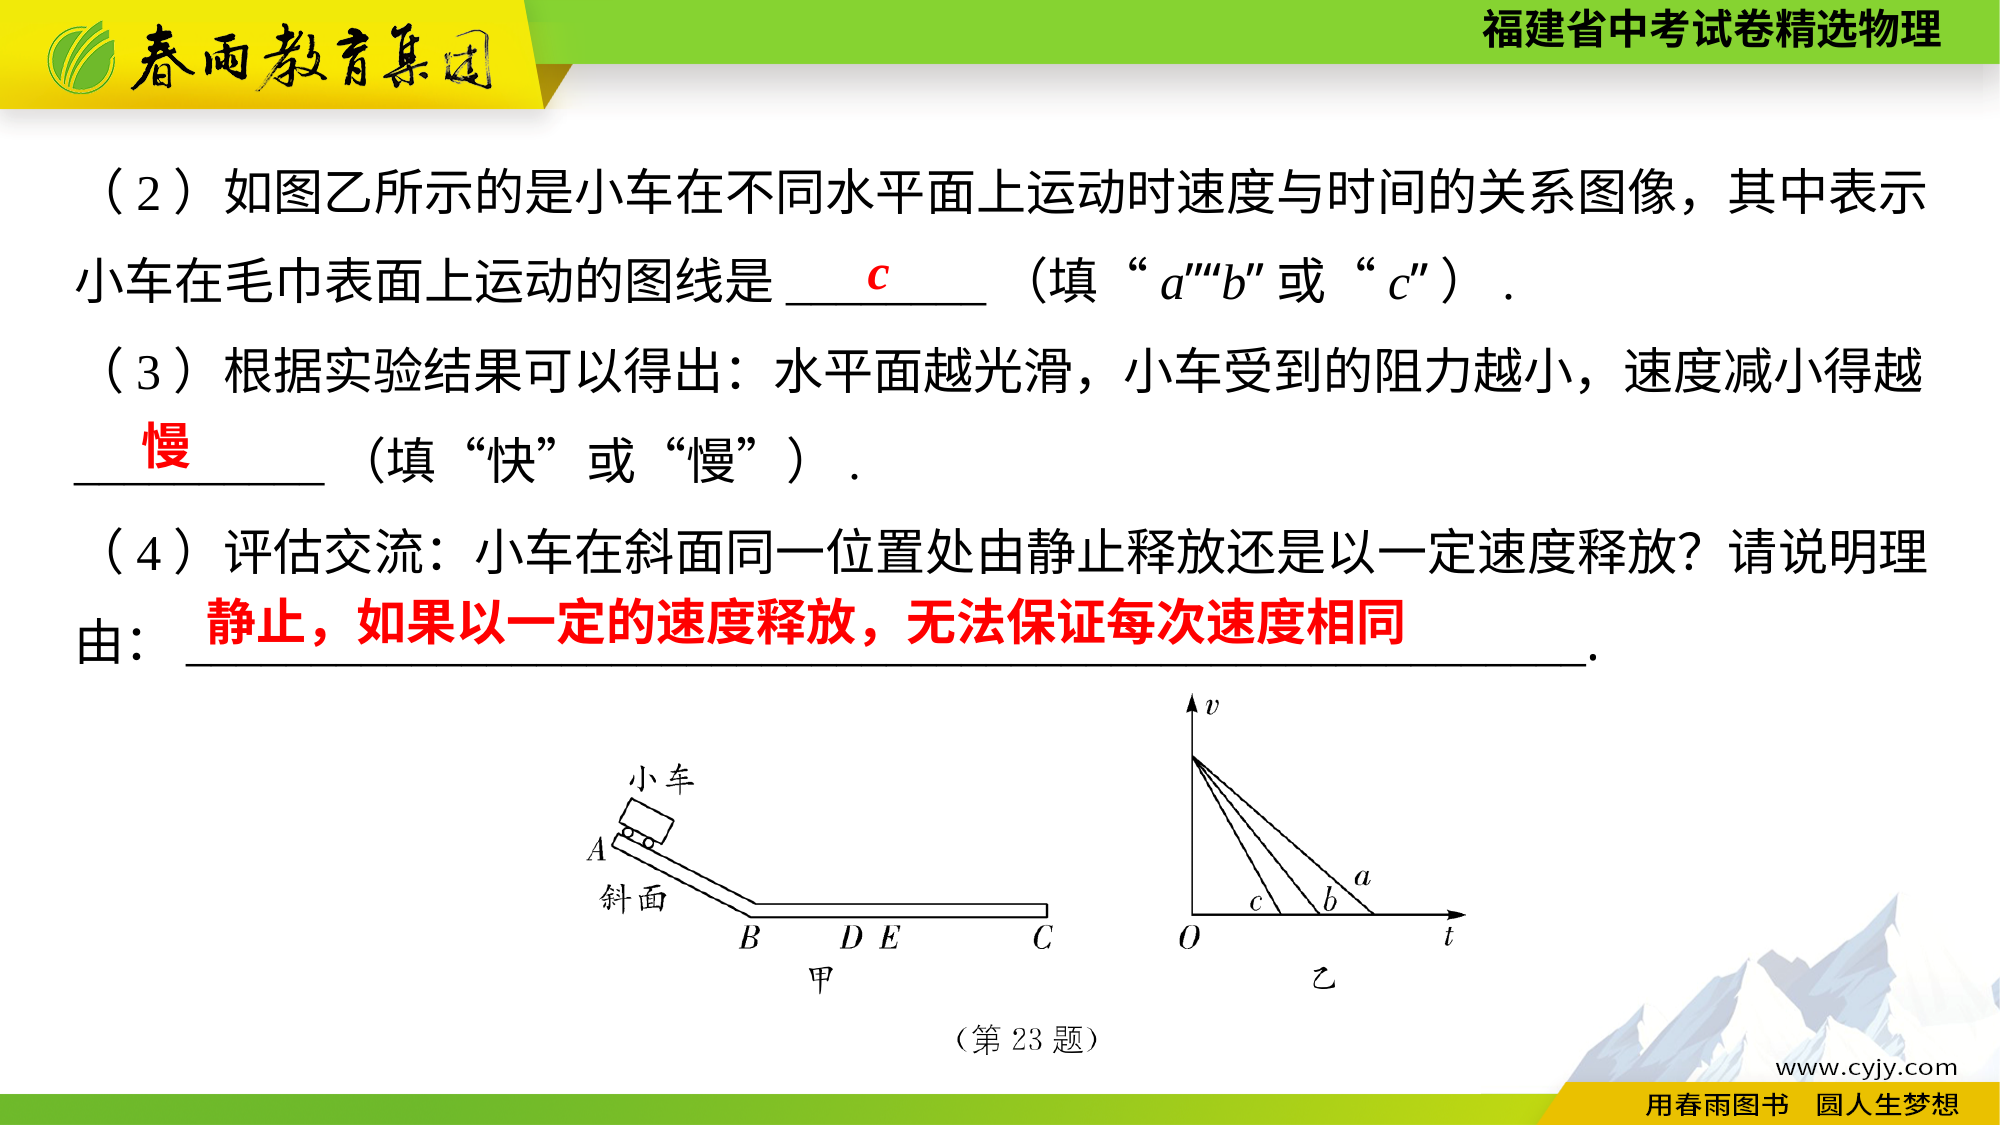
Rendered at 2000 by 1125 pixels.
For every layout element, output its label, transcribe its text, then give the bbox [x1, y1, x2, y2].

picture [0, 0, 2000, 1125]
text_box 静止，如果以一定的速度释放，无法保证每次速度相同 [191, 583, 1434, 718]
text_box 慢 [126, 407, 257, 483]
list （2）如图乙所示的是小车在不同水平面上运动时速度与时间的关系图像，其中表示小车在毛巾表面上运动的图线是________（填“a”“b”或“c”）. （3）根据实验结果可以得出：水平面越光滑，小车受到的阻力越小，速度减小得越__________（填“快”或“慢”）. （4）评估交流：小车在斜面同一位置处由静止释放还是以一定速度释放？请说明理由：________________________________________________________. [59, 122, 1944, 683]
text_box c [852, 231, 967, 307]
